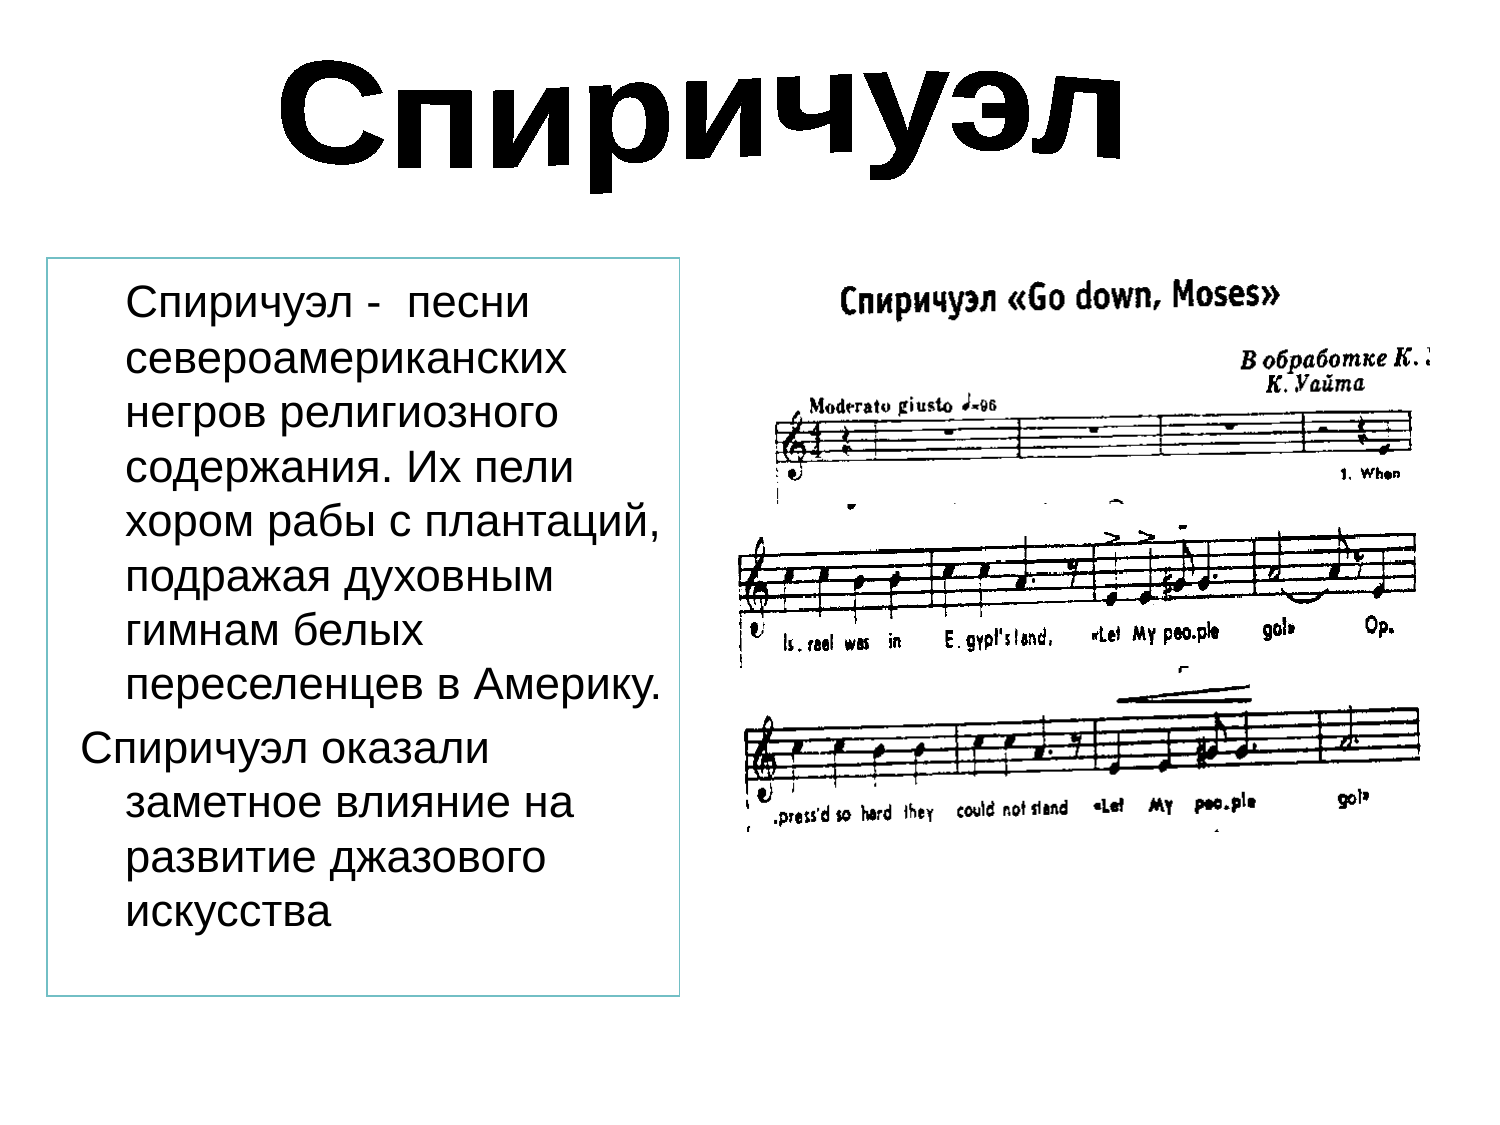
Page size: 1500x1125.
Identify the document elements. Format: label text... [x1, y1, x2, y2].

picture [714, 257, 1431, 833]
list Спиричуэл - песни североамериканских негров религиозного содержания. Их пели хором рабы с плантаций, подражая духовным гимнам белых переселенцев в Америку. Спиричуэл оказали заметное влияние на развитие джазового искусства [46, 257, 680, 997]
